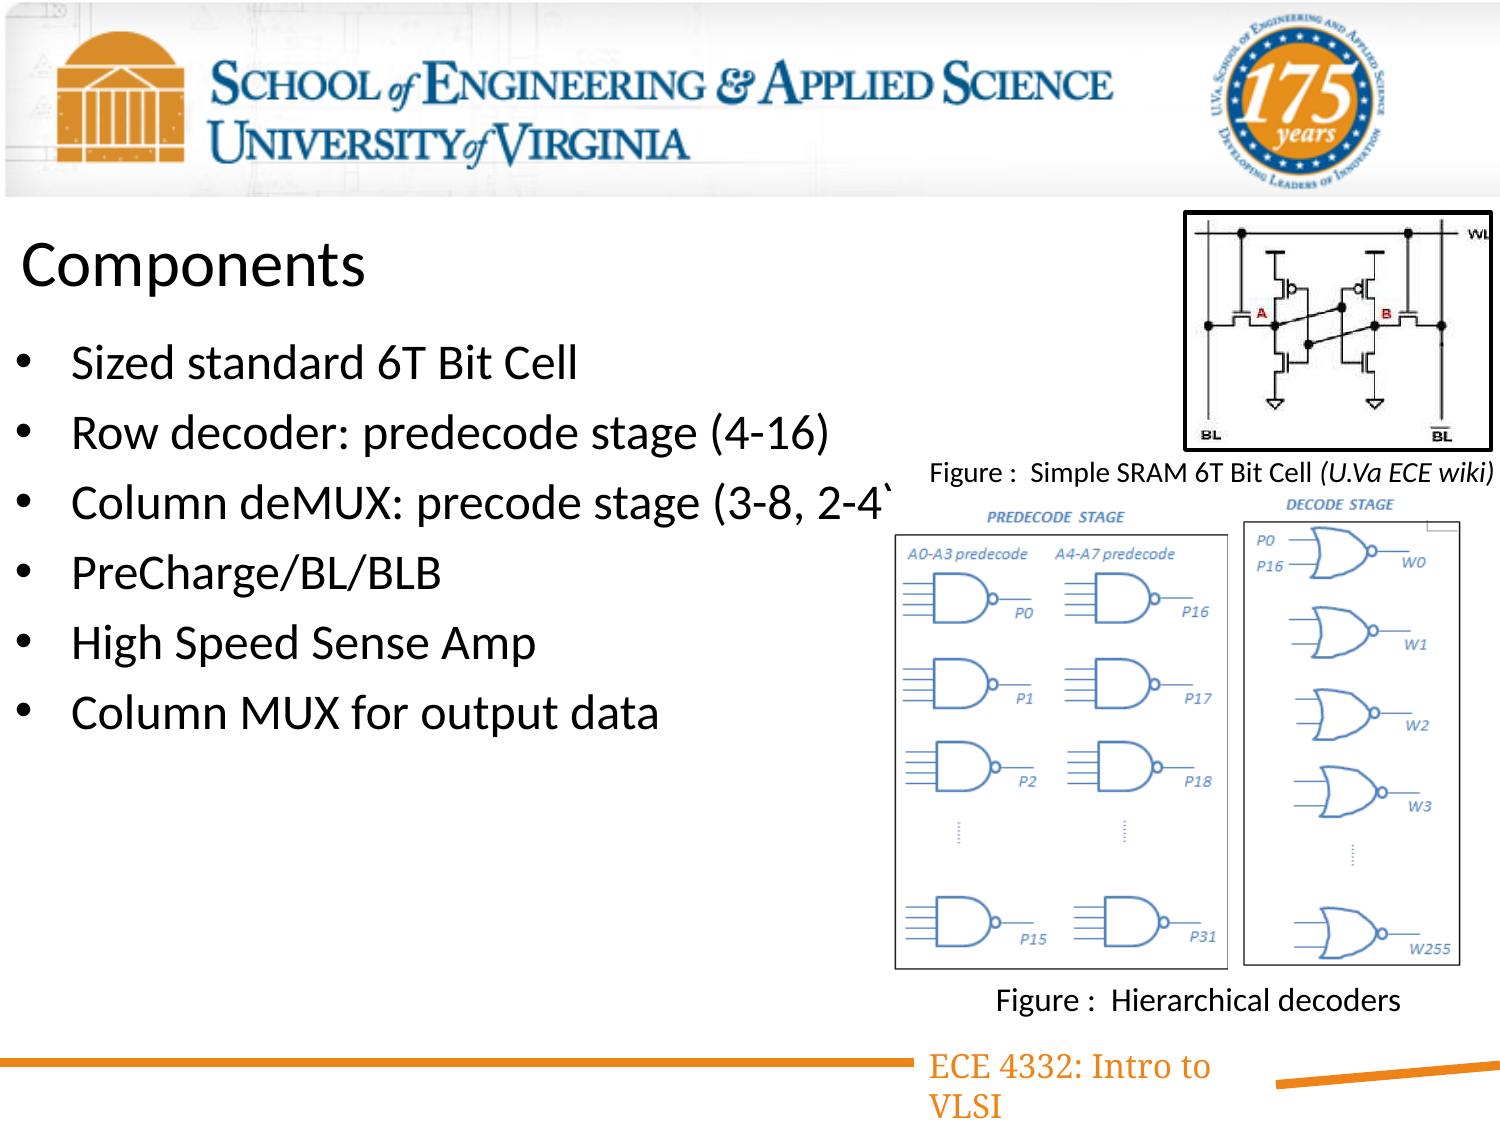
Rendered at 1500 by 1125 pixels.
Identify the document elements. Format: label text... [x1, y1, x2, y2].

text_box Sized standard 6T Bit Cell Row decoder: predecode stage (4-16) Column deMUX: precode stage (3-8, 2-4) PreCharge/BL/BLB High Speed Sense Amp Column MUX for output data [0, 204, 1350, 893]
text_box ECE 4332: Intro to VLSI [914, 1037, 1277, 1125]
text_box Figure : Simple SRAM 6T Bit Cell (U.Va ECE wiki) [1350, 445, 1500, 541]
picture [0, 0, 1500, 197]
picture [882, 487, 1472, 976]
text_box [1184, 212, 1492, 451]
text_box Figure : Hierarchical decoders [981, 971, 1500, 1071]
